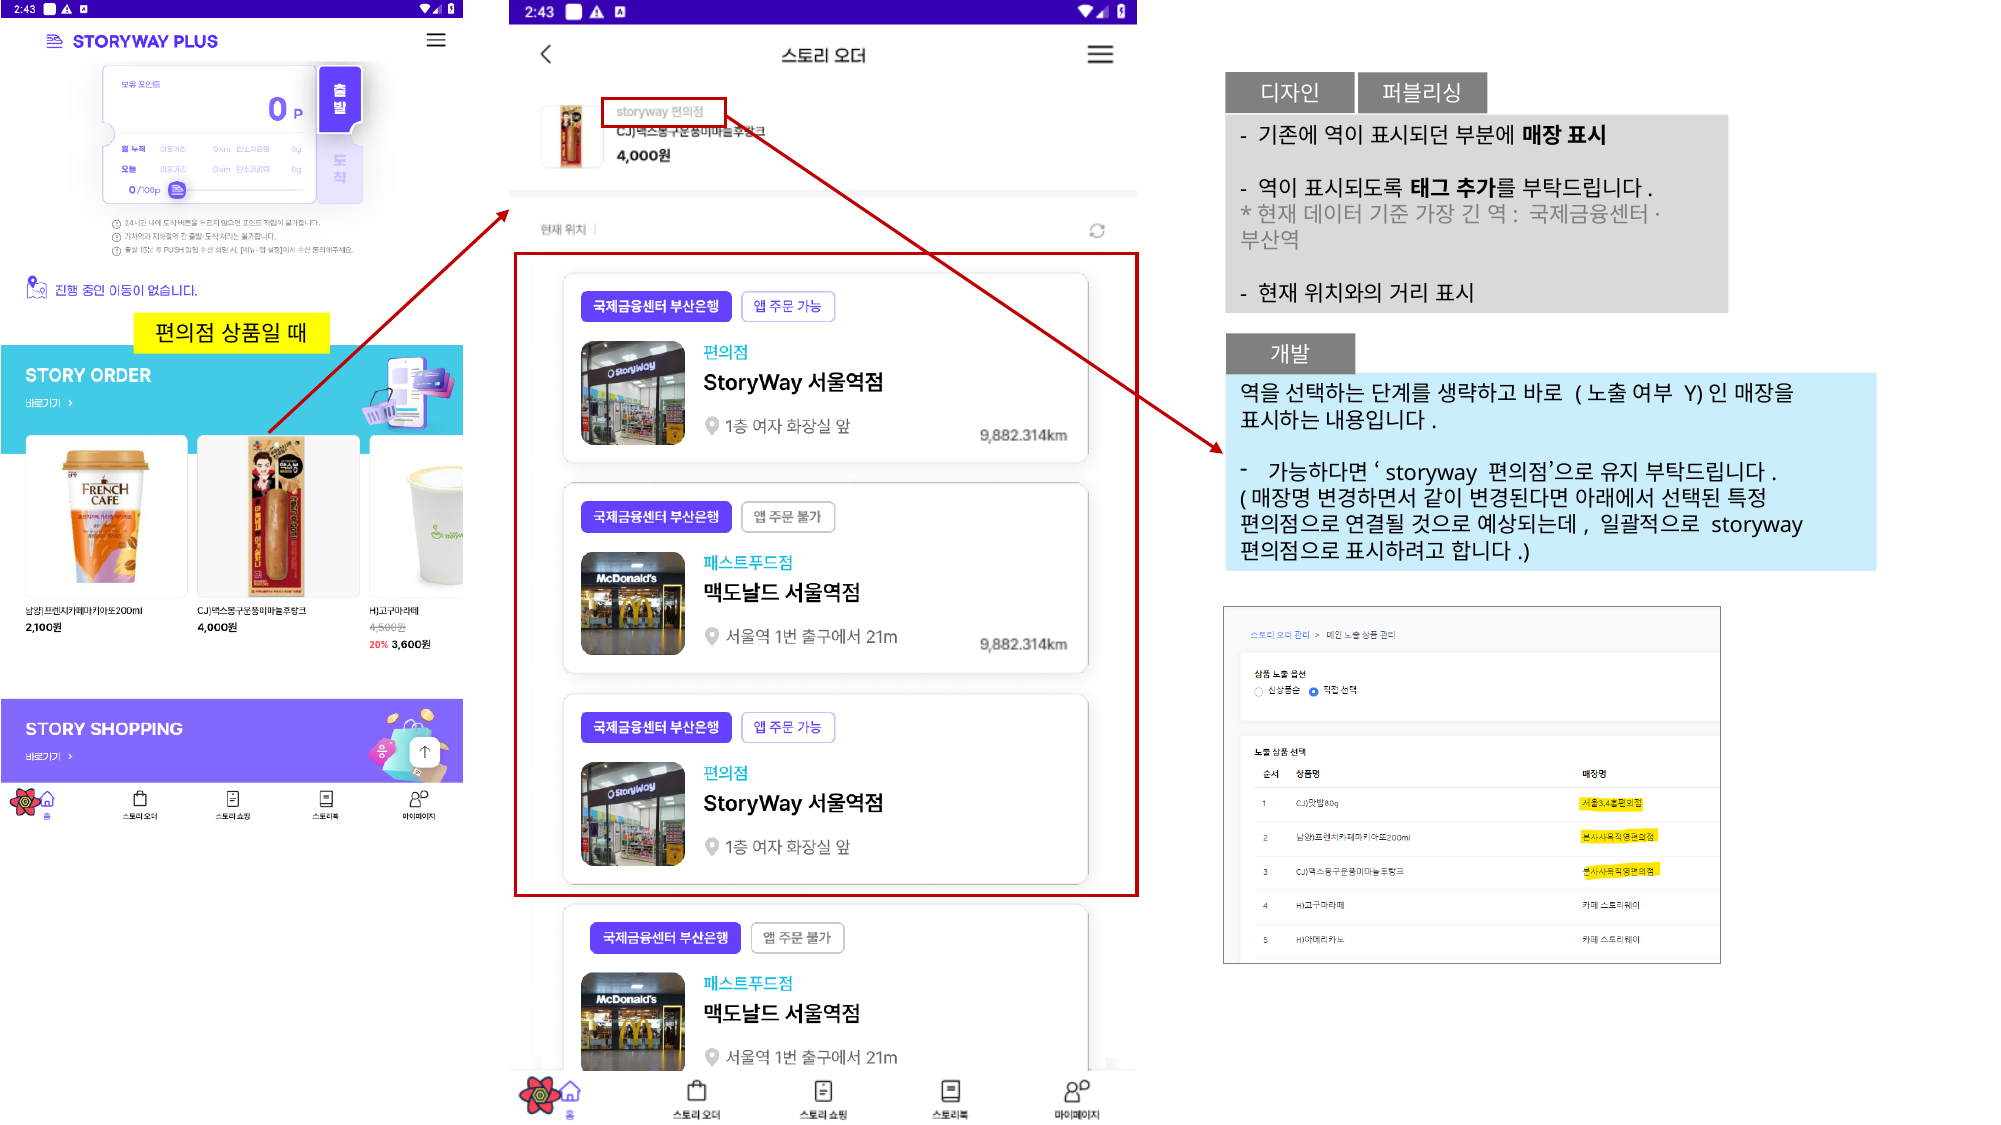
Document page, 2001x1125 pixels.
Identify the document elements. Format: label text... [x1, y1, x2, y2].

picture [0, 0, 463, 824]
picture [1222, 605, 1721, 964]
text_box 역을 선택하는 단계를 생략하고 바로 (노출 여부 Y)인 매장을 표시하는 내용입니다. 가능하다면 ‘storyway 편의점’으로 유지 부탁드립니다. (매장명 변경하면서 같이 변경된다면 아래에서 선택된 특정 편의점으로 연결될 것으로 예상되는데, 일괄적으로 storyway 편의점으로 표시하려고 합니다.) [1225, 372, 1877, 571]
text_box 개발 [1226, 333, 1356, 375]
picture [508, 0, 1138, 1125]
text_box - 기존에 역이 표시되던 부분에 매장 표시 - 역이 표시되도록 태그 추가를 부탁드립니다. *현재 데이터 기준 가장 긴 역: 국제금융센터·부산역 - 현재 위치와의 거리 표시 [1225, 114, 1729, 313]
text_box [725, 115, 1224, 455]
text_box 디자인 [1225, 72, 1355, 114]
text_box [268, 208, 510, 434]
text_box 퍼블리싱 [1358, 72, 1488, 114]
